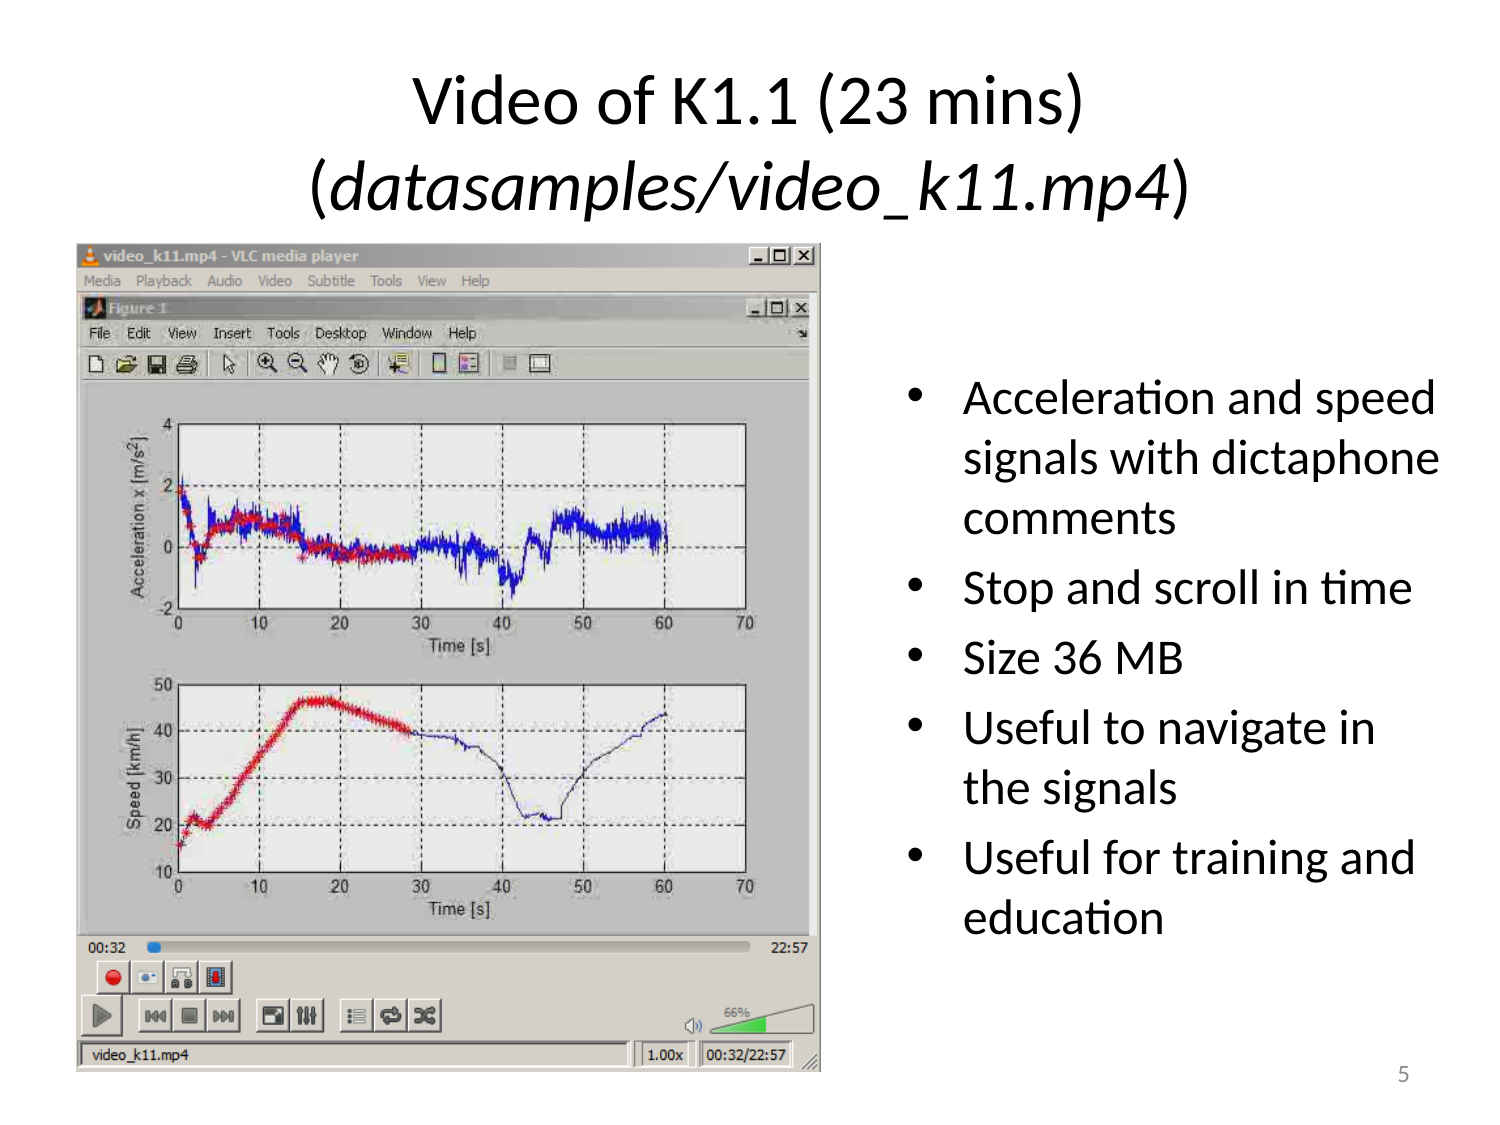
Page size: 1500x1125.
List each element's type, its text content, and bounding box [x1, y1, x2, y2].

picture [76, 243, 822, 1072]
slide_number 5 [1074, 1042, 1425, 1103]
title Video of K1.1 (23 mins) (datasamples/video_k11.mp4) [75, 45, 1425, 233]
list Acceleration and speed signals with dictaphone comments Stop and scroll in time Size 36 MB Useful to navigate in the signals Useful for training and education [891, 356, 1471, 1005]
